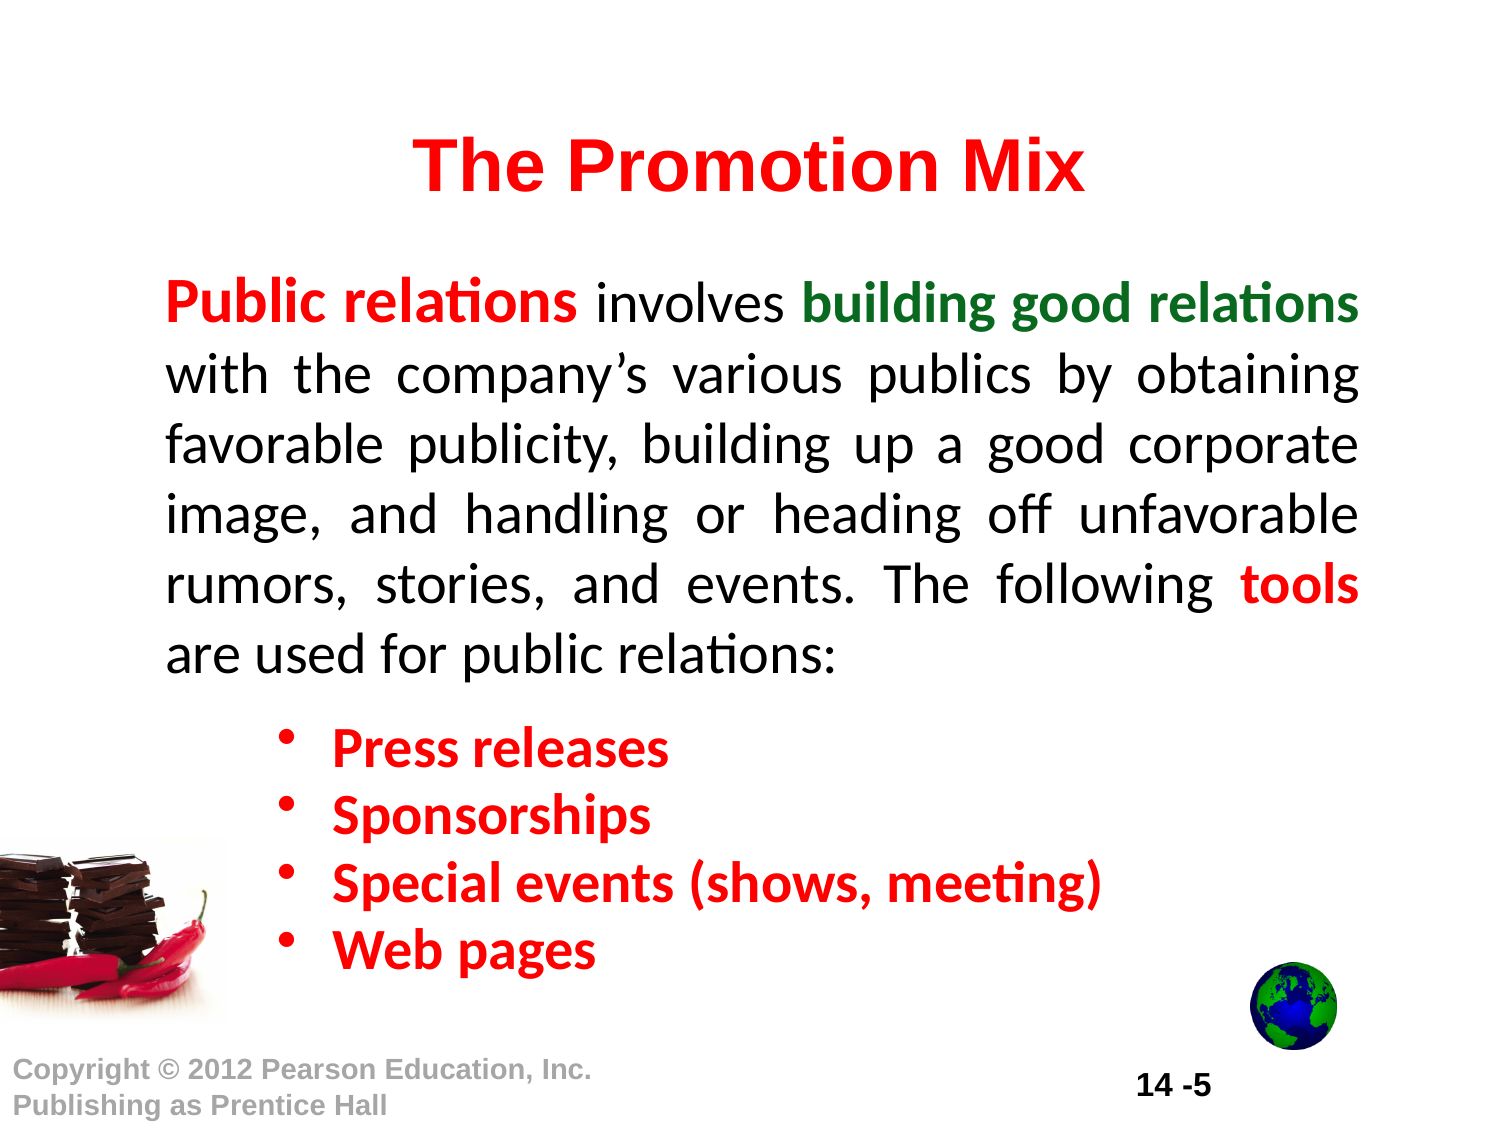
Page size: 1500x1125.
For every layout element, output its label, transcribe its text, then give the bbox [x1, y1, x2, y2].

title The Promotion Mix [112, 74, 1388, 263]
picture [1249, 962, 1338, 1050]
picture [0, 837, 226, 1025]
list Public relations involves building good relations with the company’s various publics by obtaining favorable publicity, building up a good corporate image, and handling or heading off unfavorable rumors, stories, and events. The following tools are used for public relations: Press releases Sponsorships Special events (shows, meeting) Web pages [149, 249, 1376, 926]
